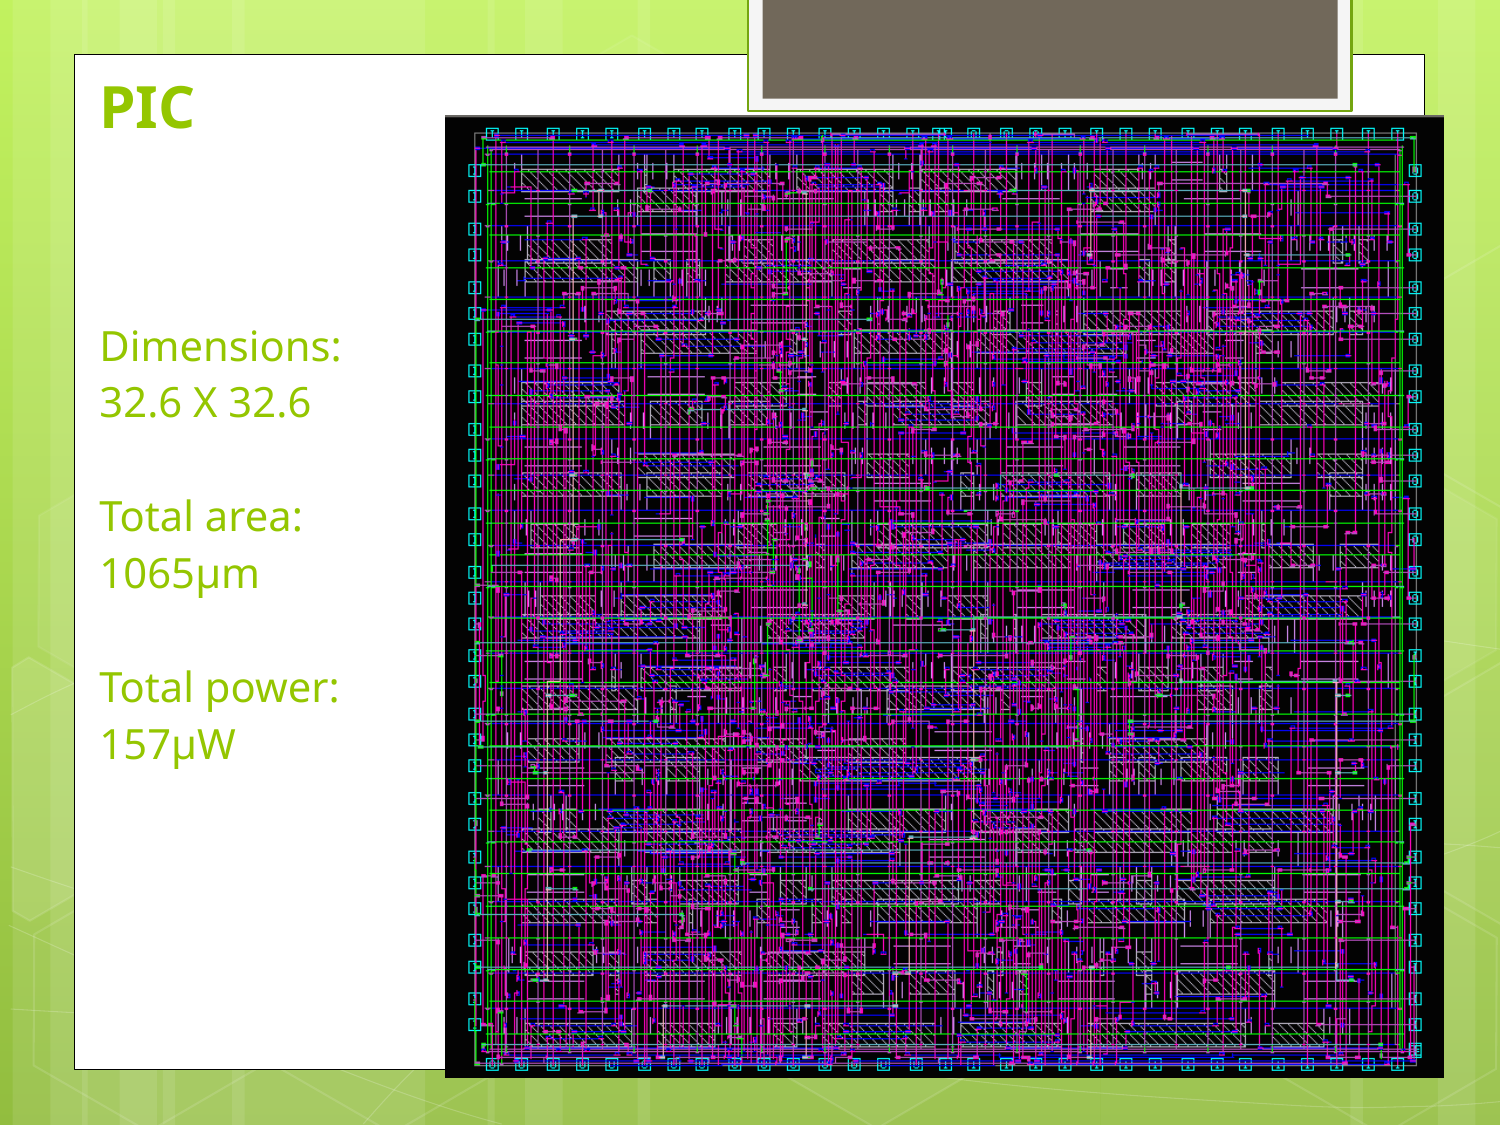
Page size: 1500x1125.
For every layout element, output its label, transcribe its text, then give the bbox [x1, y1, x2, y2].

picture [444, 115, 1444, 1078]
text_box PIC Dimensions: 32.6 X 32.6 Total area: 1065μm Total power: 157μW [84, 58, 446, 1078]
